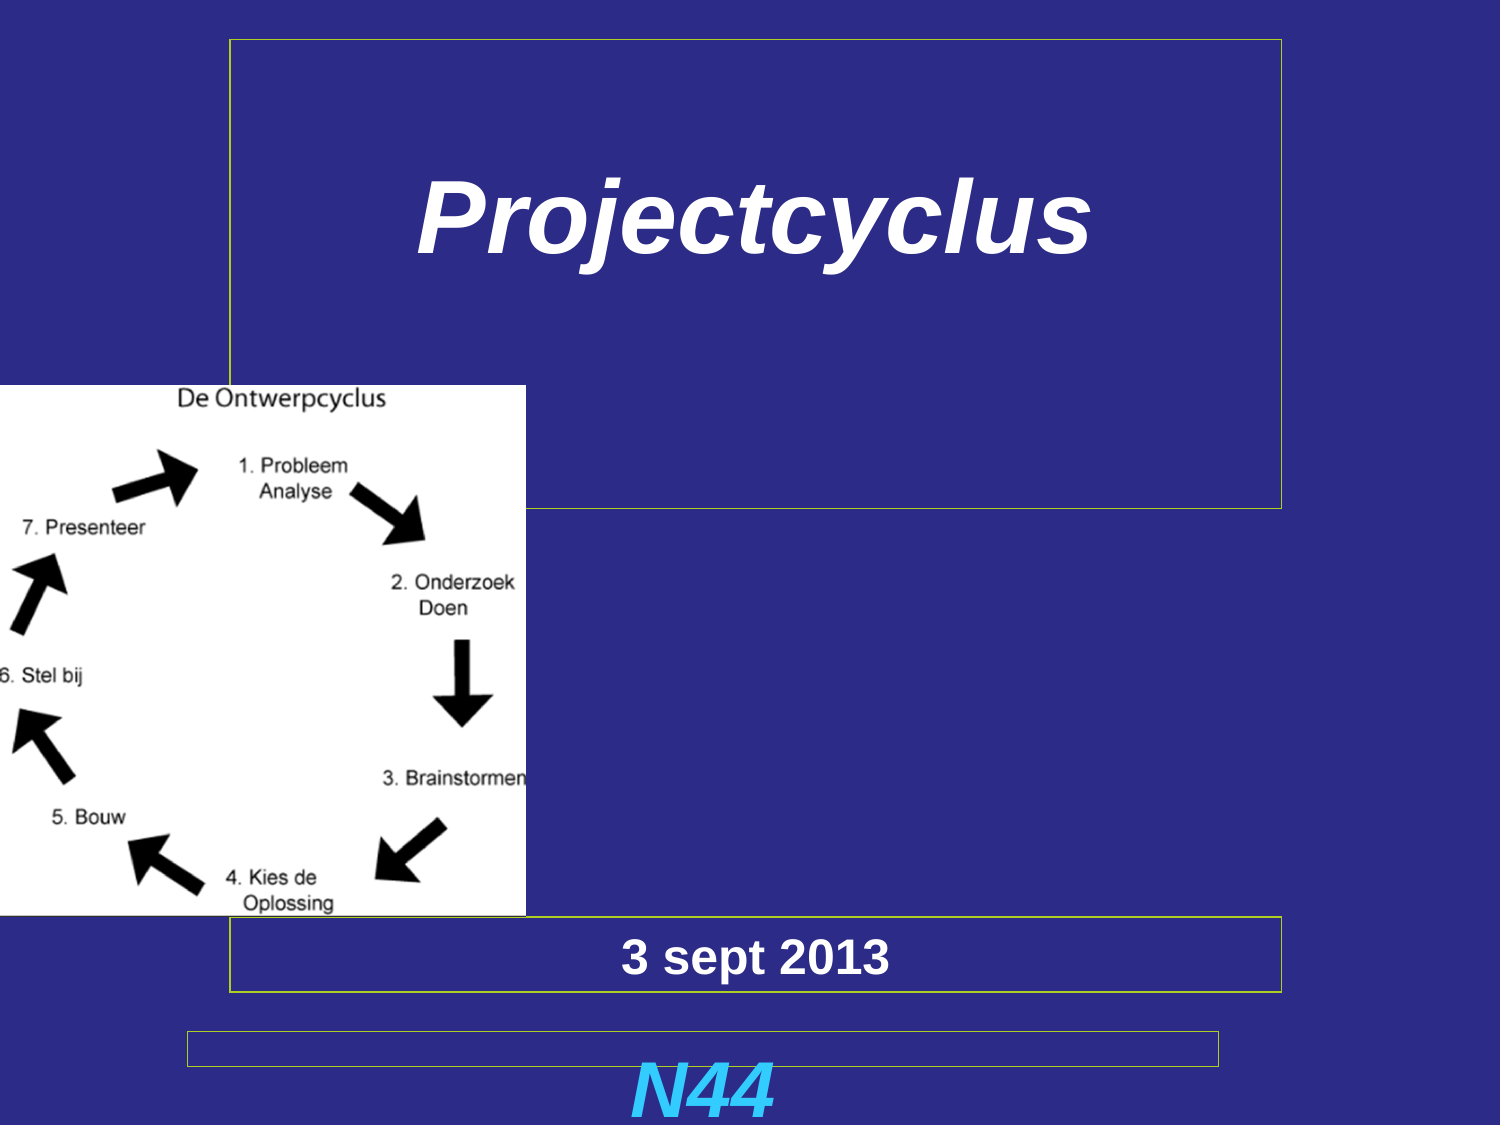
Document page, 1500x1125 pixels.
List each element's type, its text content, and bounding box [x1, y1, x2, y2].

title Projectcyclus [229, 75, 1282, 509]
text_box [0, 0, 1500, 75]
subtitle N44 [187, 1031, 1219, 1067]
picture [0, 385, 526, 918]
text_box 3 sept 2013 [230, 916, 1282, 992]
